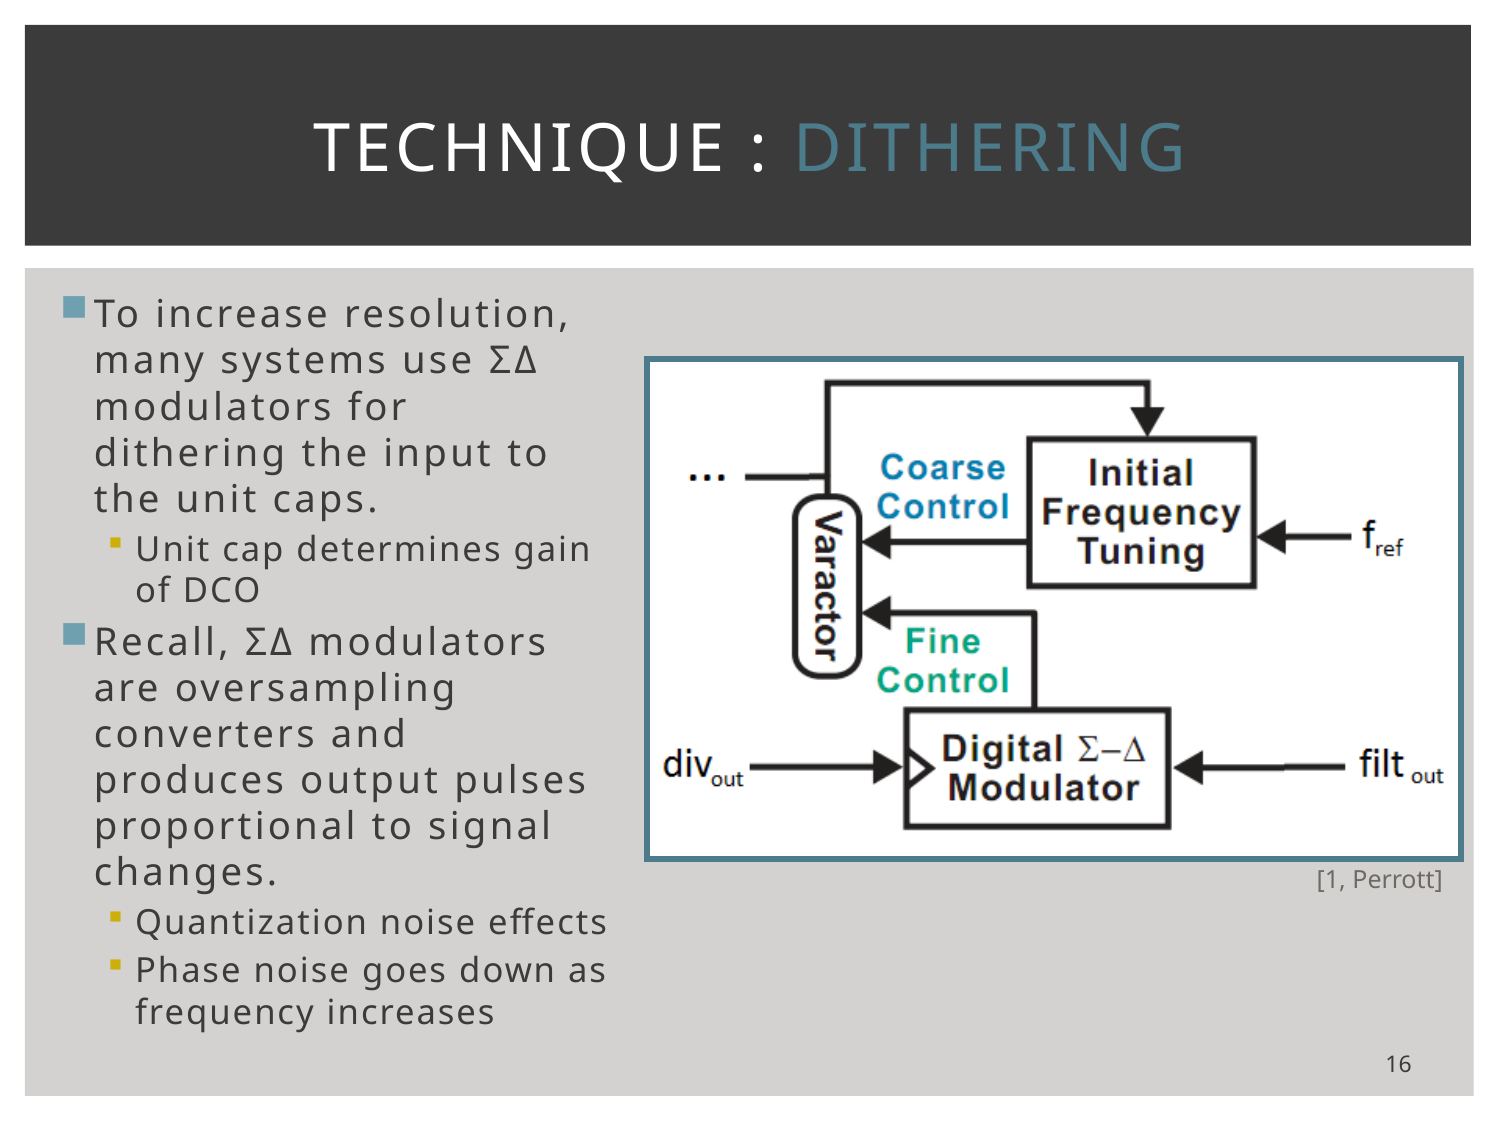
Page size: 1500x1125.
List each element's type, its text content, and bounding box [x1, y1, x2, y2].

slide_number 16 [1349, 1041, 1448, 1089]
title TECHNIQUE : dithering [62, 58, 1438, 232]
picture [649, 362, 1459, 857]
list To increase resolution, many systems use ΣΔ modulators for dithering the input to the unit caps. Unit cap determines gain of DCO Recall, ΣΔ modulators are oversampling converters and produces output pulses proportional to signal changes. Quantization noise effects Phase noise goes down as frequency increases [37, 281, 625, 1088]
text_box [1, Perrott] [1229, 865, 1458, 901]
